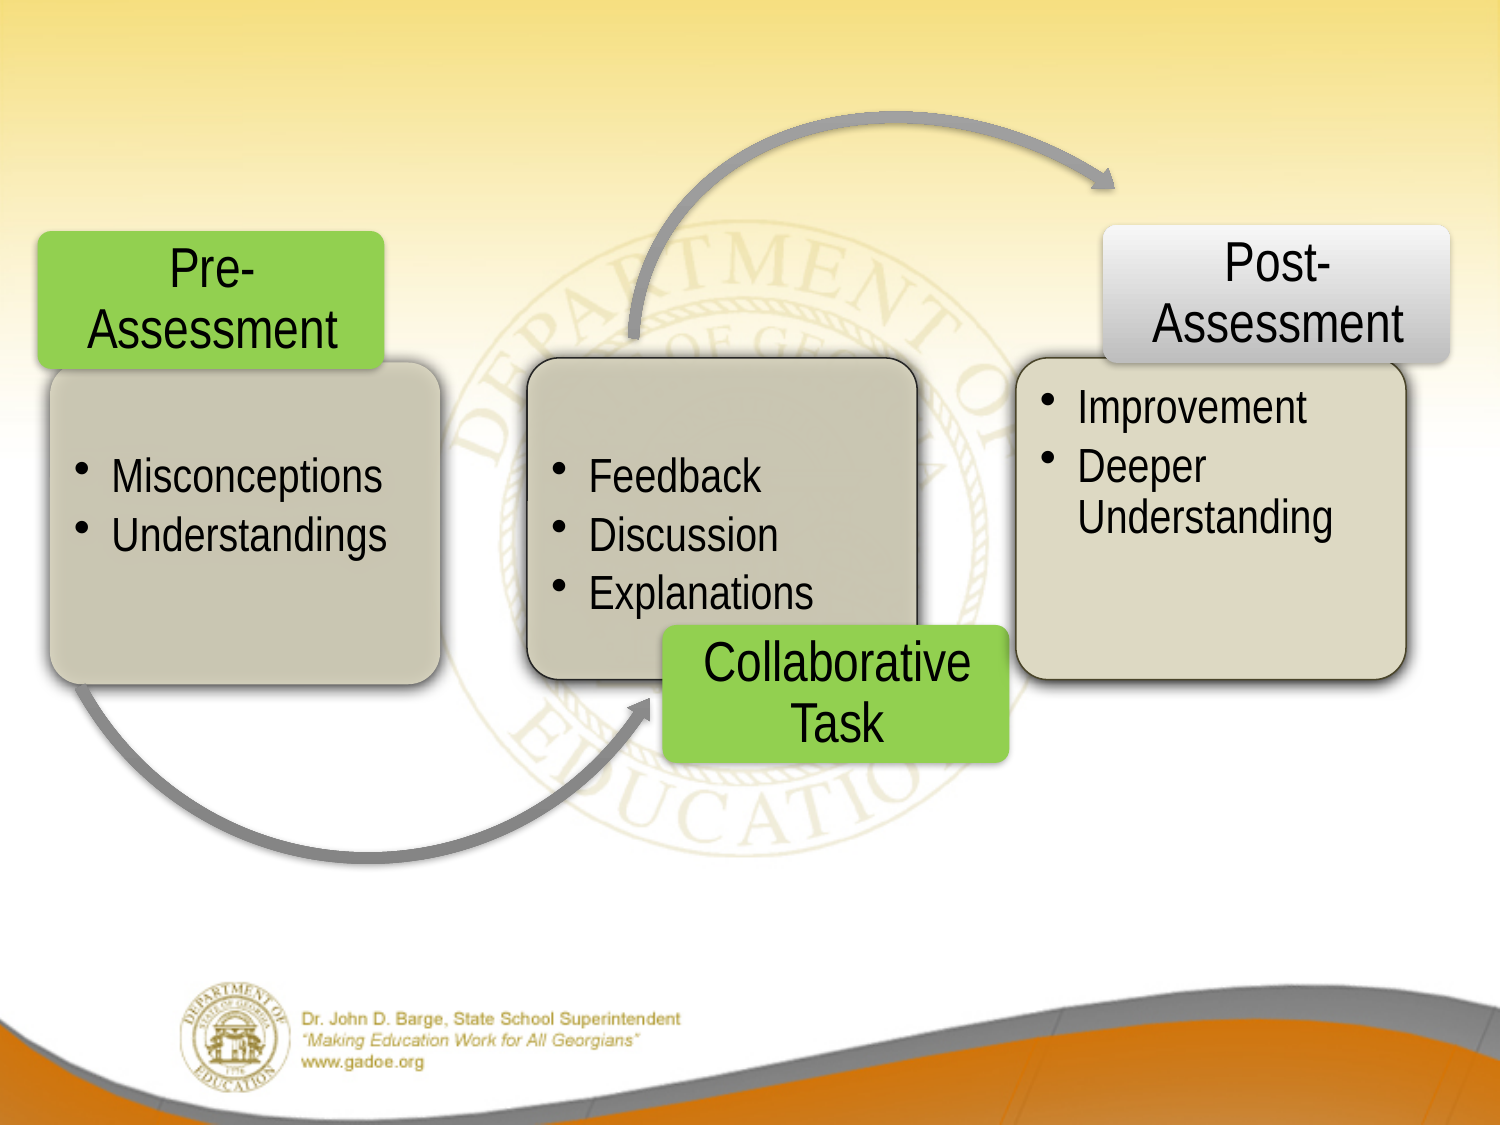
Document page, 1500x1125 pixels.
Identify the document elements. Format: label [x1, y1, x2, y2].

picture [0, 0, 1500, 1125]
text_box [37, 99, 1451, 938]
